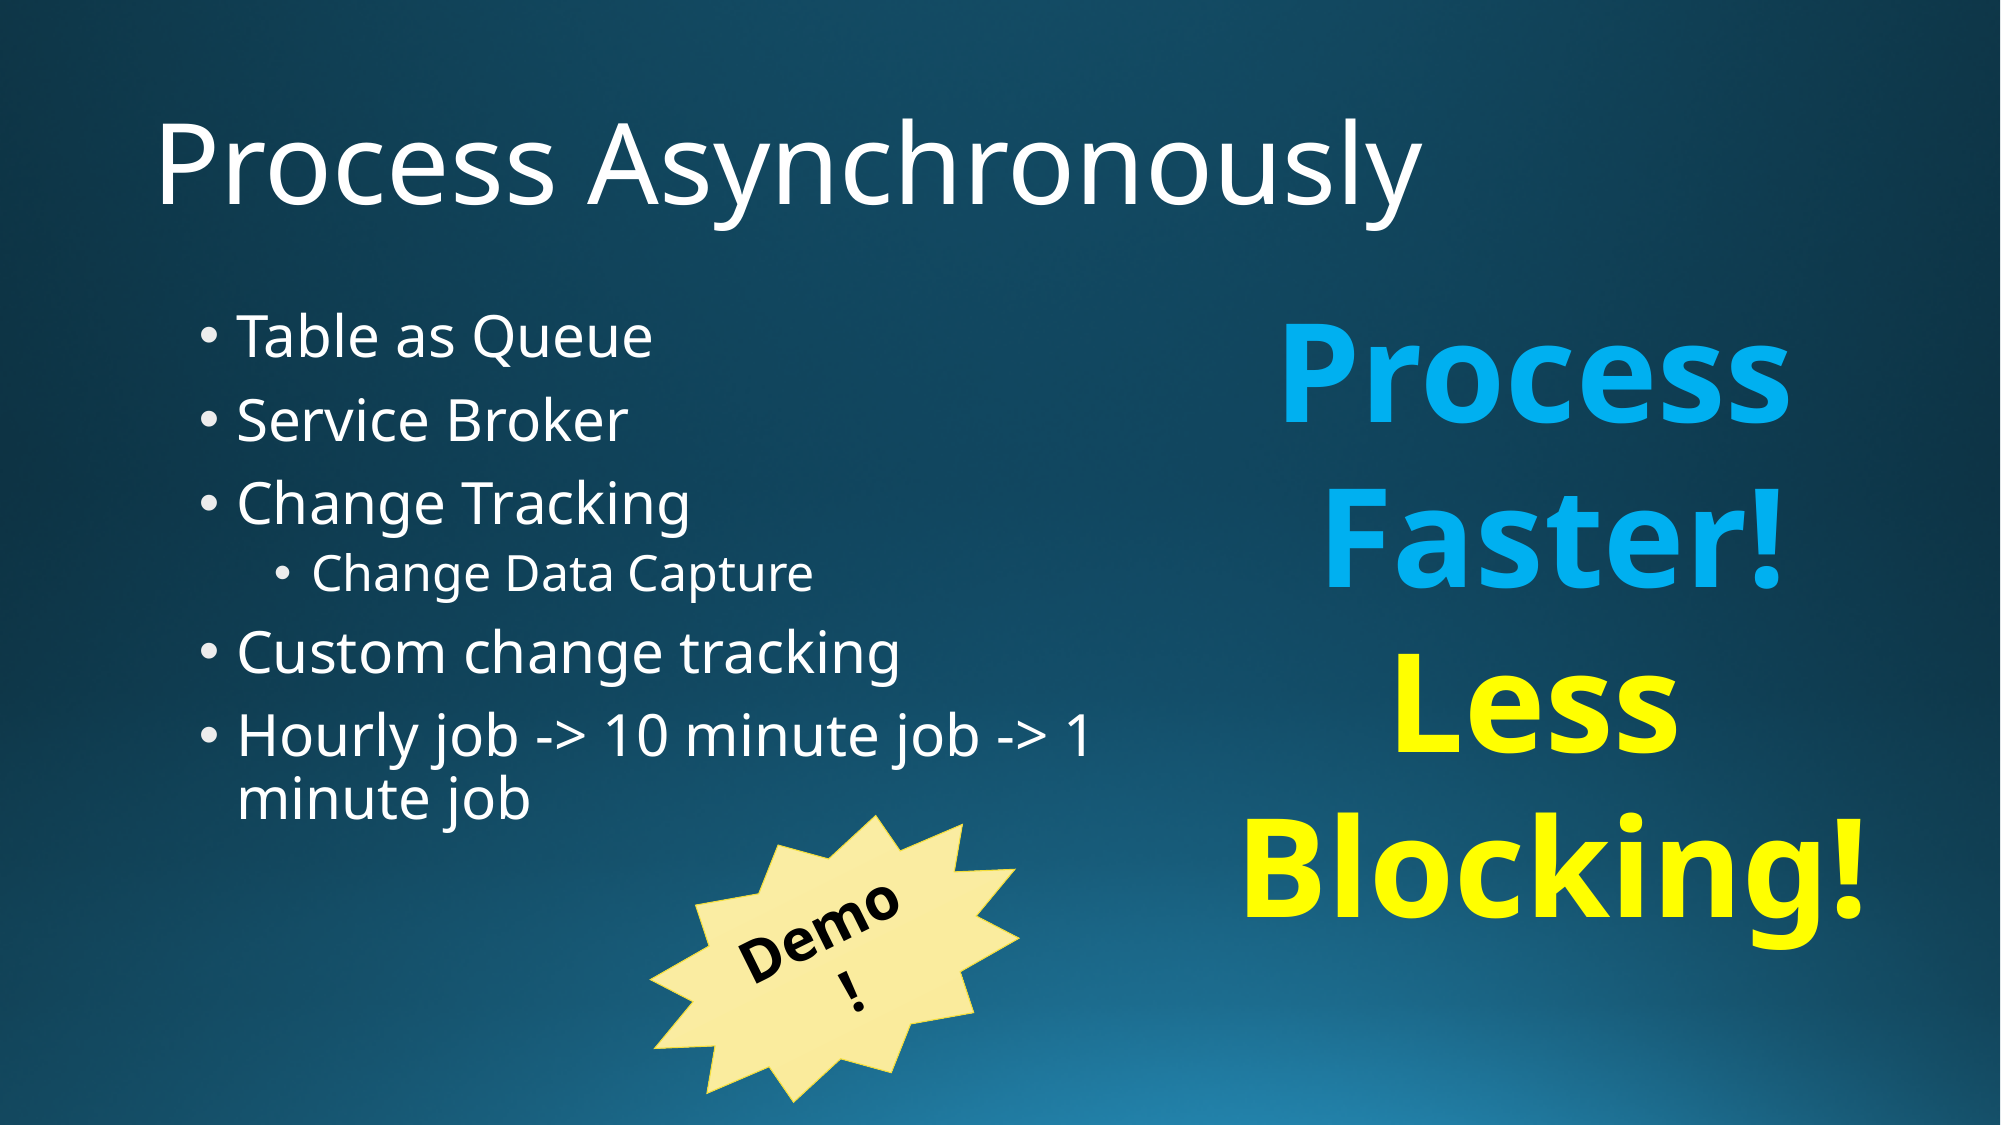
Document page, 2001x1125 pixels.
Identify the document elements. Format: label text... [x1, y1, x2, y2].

text_box Demo! [649, 814, 1021, 1104]
text_box Process Faster! Less Blocking! [1220, 277, 1885, 952]
list Table as Queue Service Broker Change Tracking Change Data Capture Custom change tracking Hourly job -> 10 minute job -> 1 minute job [183, 299, 1203, 1014]
picture [0, 0, 2001, 1125]
title Process Asynchronously [137, 59, 1863, 278]
